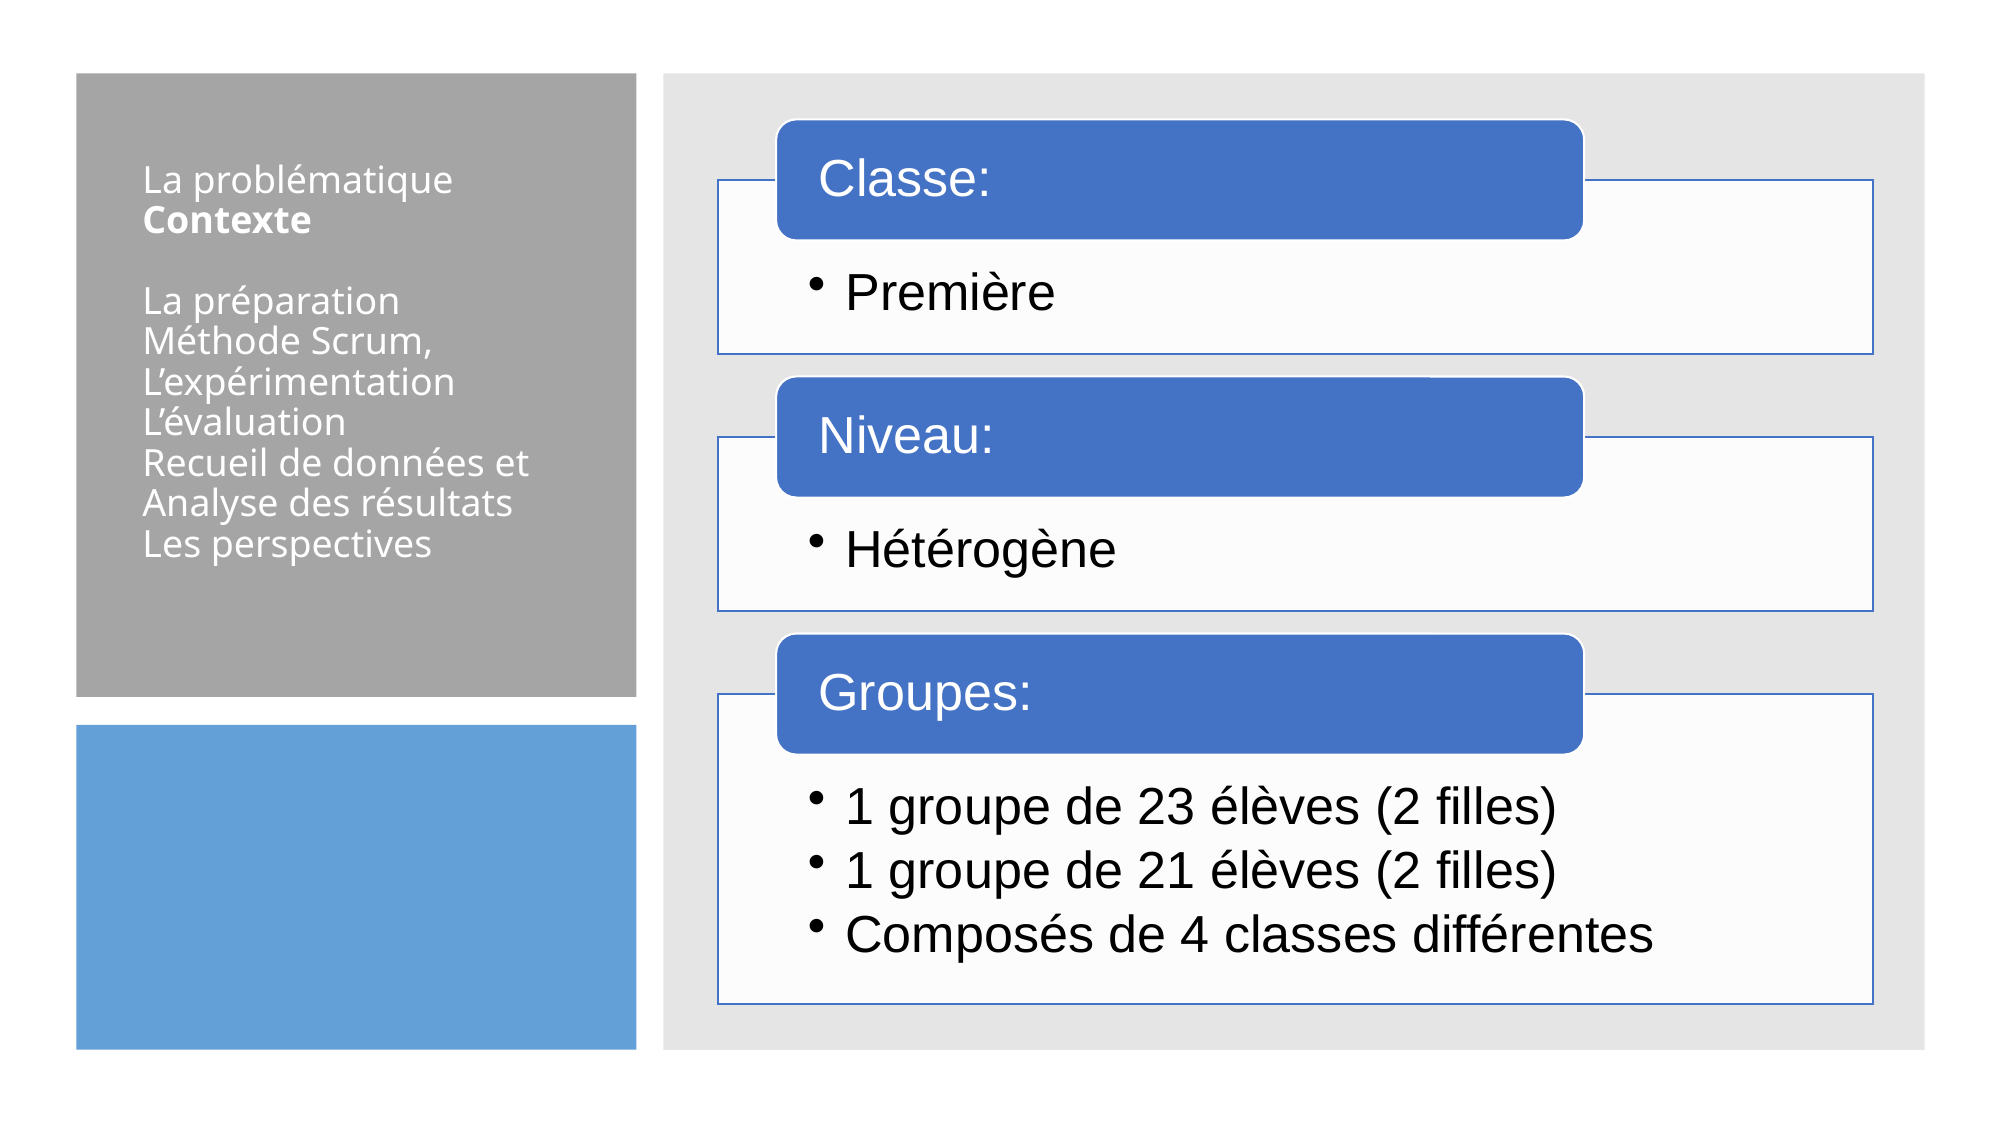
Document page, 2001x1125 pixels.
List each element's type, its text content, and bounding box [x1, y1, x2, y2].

text_box [74, 71, 639, 699]
text_box [661, 71, 1927, 1052]
text_box La problématique Contexte La préparation Méthode Scrum, L’expérimentation L’évaluation Recueil de données et Analyse des résultats Les perspectives [127, 119, 595, 651]
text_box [718, 112, 1874, 1011]
text_box [74, 723, 639, 1052]
